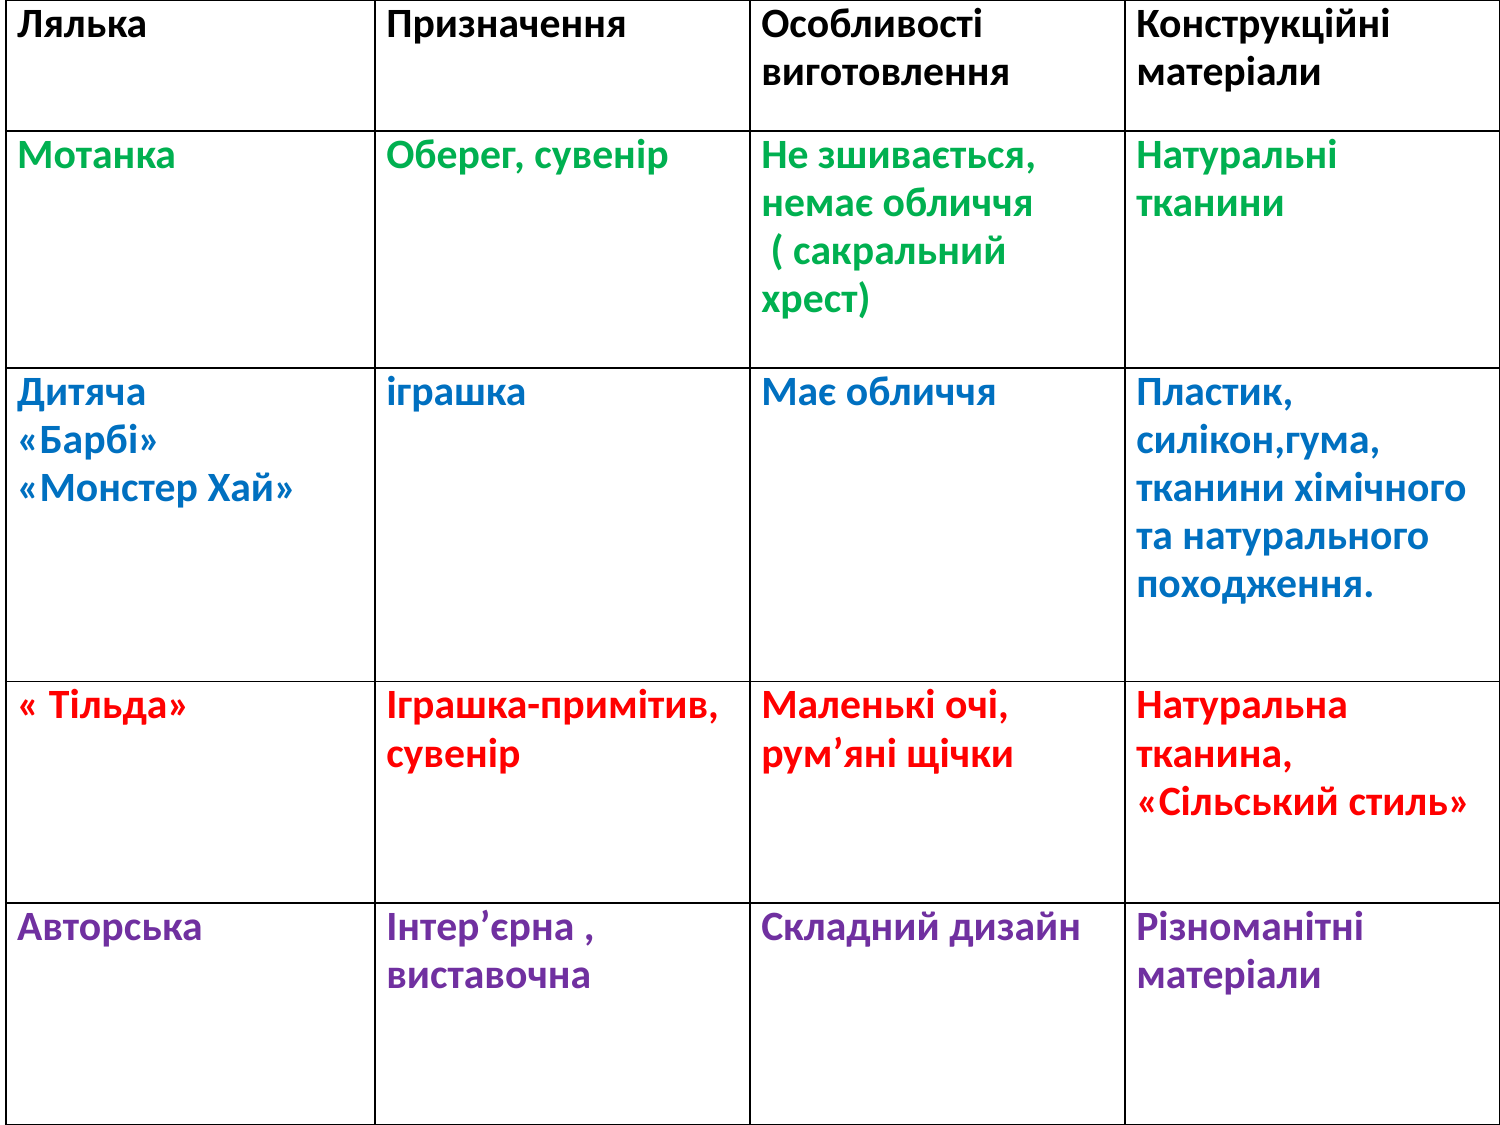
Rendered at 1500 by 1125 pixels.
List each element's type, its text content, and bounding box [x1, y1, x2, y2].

table_cell Різноманітні матеріали [1126, 904, 1499, 1124]
table_cell Складний дизайн [751, 904, 1124, 1124]
table_header Конструкційні матеріали [1126, 1, 1499, 130]
table_cell Натуральні тканини [1126, 132, 1499, 367]
table_cell Оберег, сувенір [376, 132, 749, 367]
table_cell Натуральна тканина, «Сільський стиль» [1126, 682, 1499, 902]
table_cell Пластик, силікон,гума, тканини хімічного та натурального походження. [1126, 369, 1499, 681]
table_header Особливості виготовлення [751, 1, 1124, 130]
table_cell Маленькі очі, рум’яні щічки [751, 682, 1124, 902]
table_header Призначення [376, 1, 749, 130]
table_cell « Тільда» [7, 682, 374, 902]
table_cell Мотанка [7, 132, 374, 367]
table_cell Іграшка-примітив, сувенір [376, 682, 749, 902]
table_cell іграшка [376, 369, 749, 681]
table_cell Дитяча «Барбі» «Монстер Хай» [7, 369, 374, 681]
table_cell Не зшивається, немає обличчя ( сакральний хрест) [751, 132, 1124, 367]
table_cell Авторська [7, 904, 374, 1124]
table_header Лялька [7, 1, 374, 130]
table_cell Інтер’єрна , виставочна [376, 904, 749, 1124]
table_cell Має обличчя [751, 369, 1124, 681]
